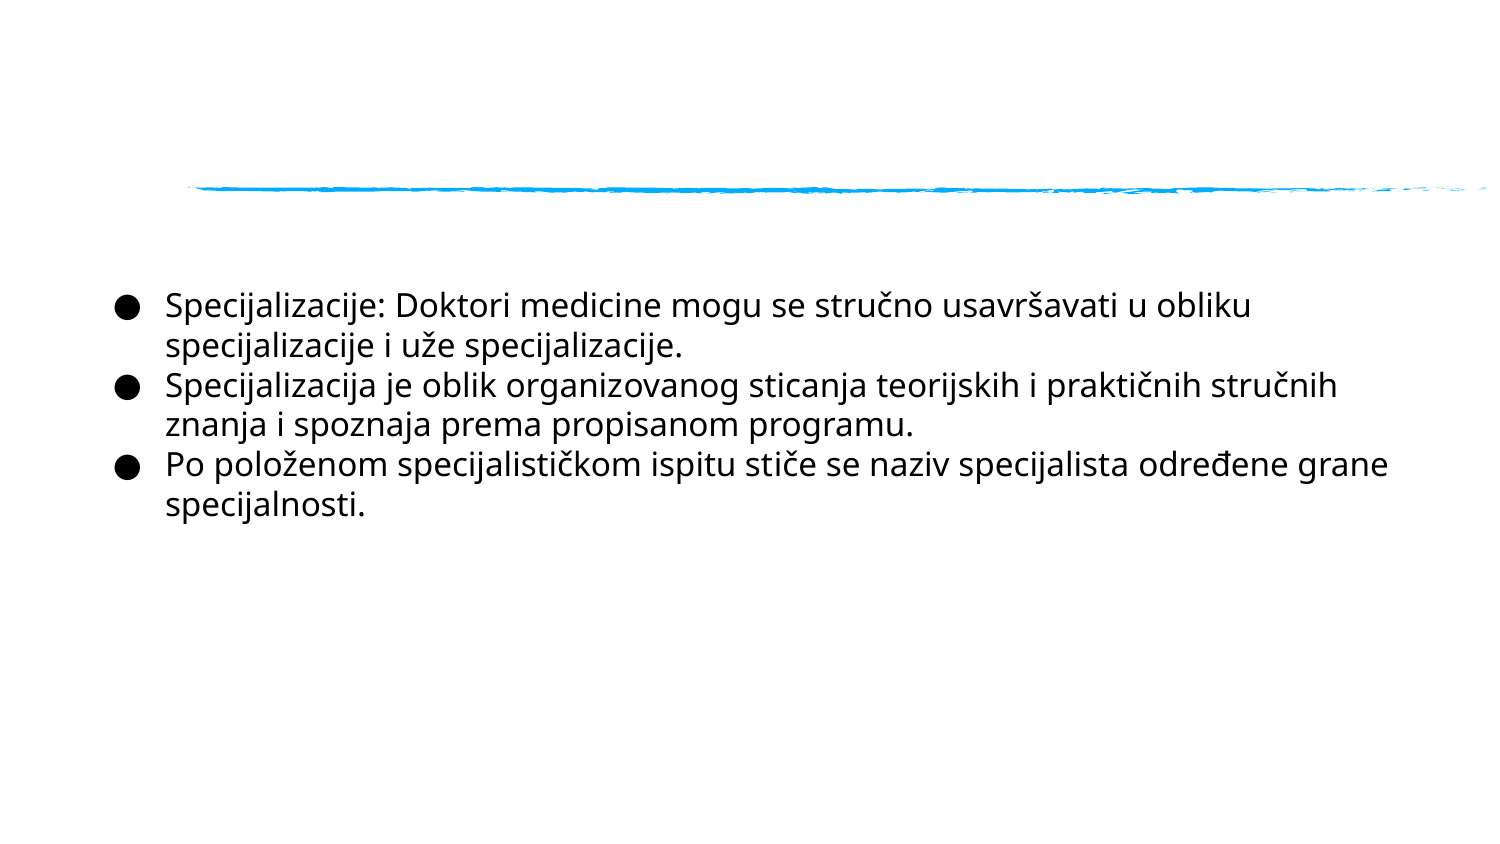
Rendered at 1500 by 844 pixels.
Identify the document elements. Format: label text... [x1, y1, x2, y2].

picture [1408, 187, 1432, 191]
picture [1435, 187, 1466, 192]
list Specijalizacije: Doktori medicine mogu se stručno usavršavati u obliku specijalizacije i uže specijalizacije. Specijalizacija je oblik organizovanog sticanja teorijskih i praktičnih stručnih znanja i spoznaja prema propisanom programu. Po položenom specijalističkom ispitu stiče se naziv specijalista određene grane specijalnosti. [75, 189, 1425, 777]
